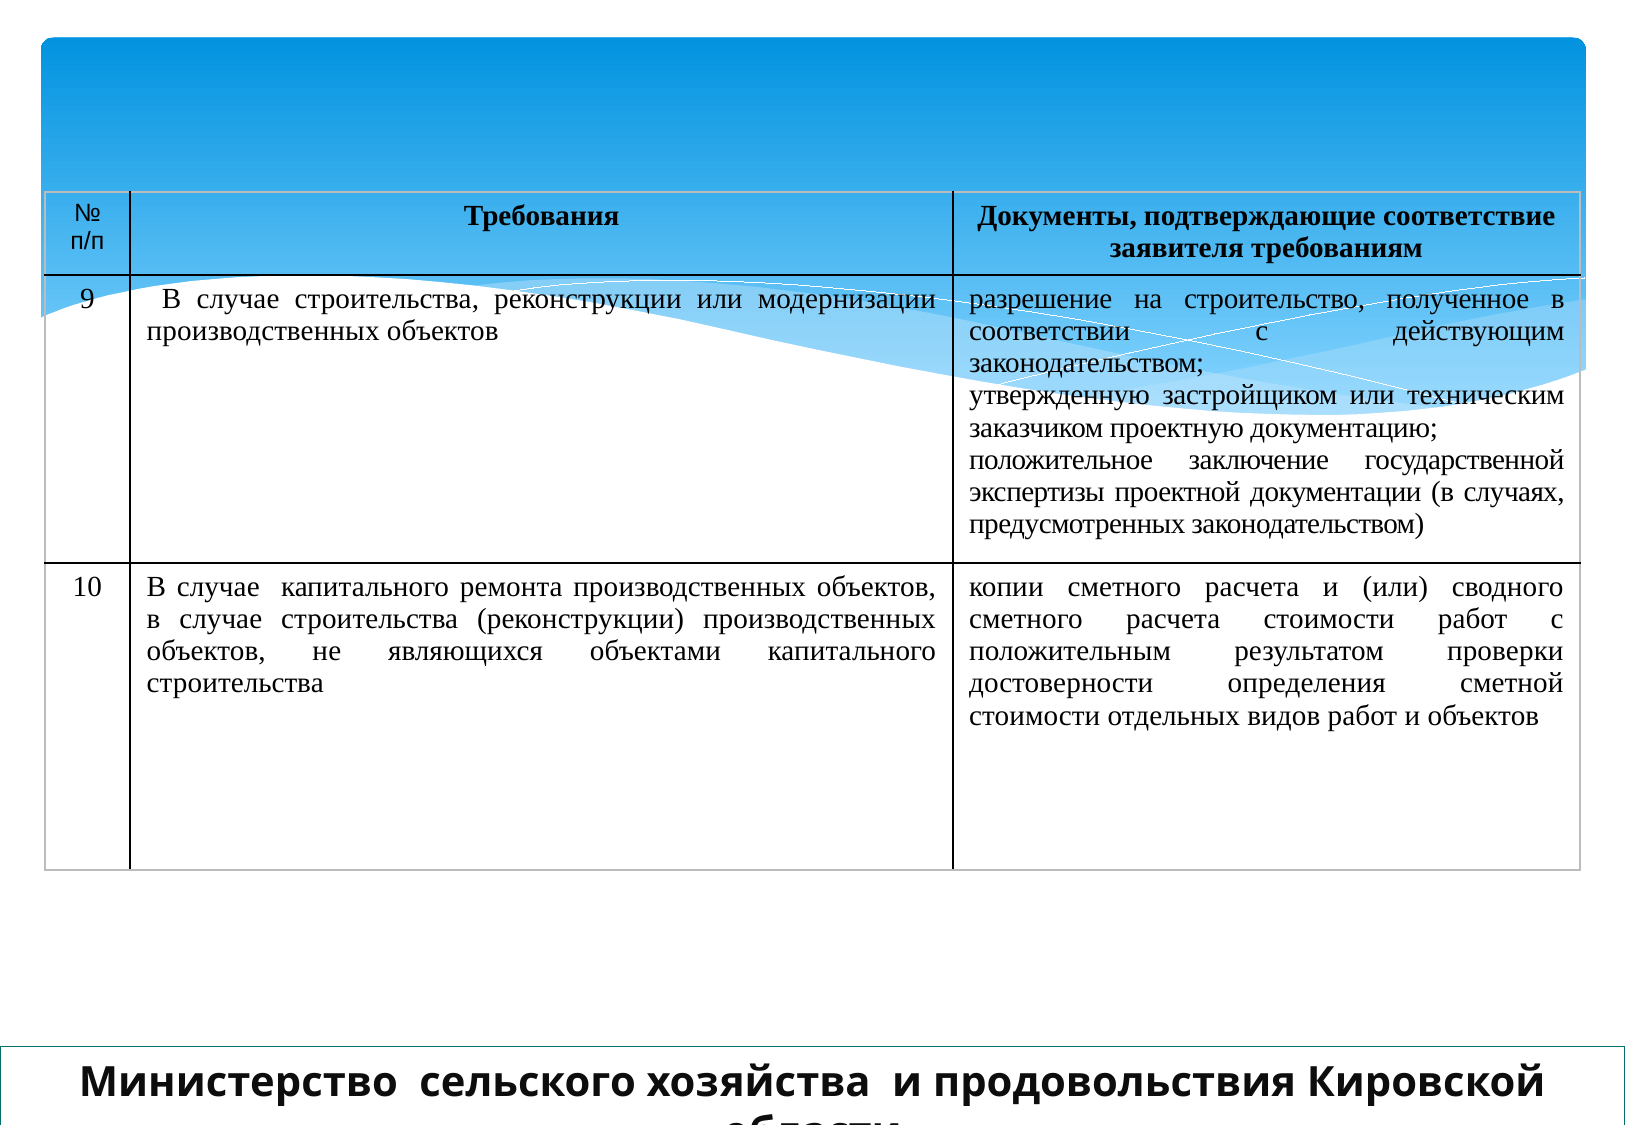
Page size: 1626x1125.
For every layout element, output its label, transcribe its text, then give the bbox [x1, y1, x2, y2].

table_header № п/п [46, 193, 129, 274]
table_cell разрешение на строительство, полученное в соответствии с действующим законодательством; утвержденную застройщиком или техническим заказчиком проектную документацию; положительное заключение государственной экспертизы проектной документации (в случаях, предусмотренных законодательством) [954, 276, 1579, 562]
table_cell В случае капитального ремонта производственных объектов, в случае строительства (реконструкции) производственных объектов, не являющихся объектами капитального строительства [131, 564, 952, 869]
table_cell 10 [46, 564, 129, 869]
table_cell В случае строительства, реконструкции или модернизации производственных объектов [131, 276, 952, 562]
text_box Министерство сельского хозяйства и продовольствия Кировской области [0, 1046, 1625, 1125]
table_cell 9 [46, 276, 129, 562]
table_header Требования [131, 193, 952, 274]
table_cell копии сметного расчета и (или) сводного сметного расчета стоимости работ с положительным результатом проверки достоверности определения сметной стоимости отдельных видов работ и объектов [954, 564, 1579, 869]
table_header Документы, подтверждающие соответствие заявителя требованиям [954, 193, 1579, 274]
